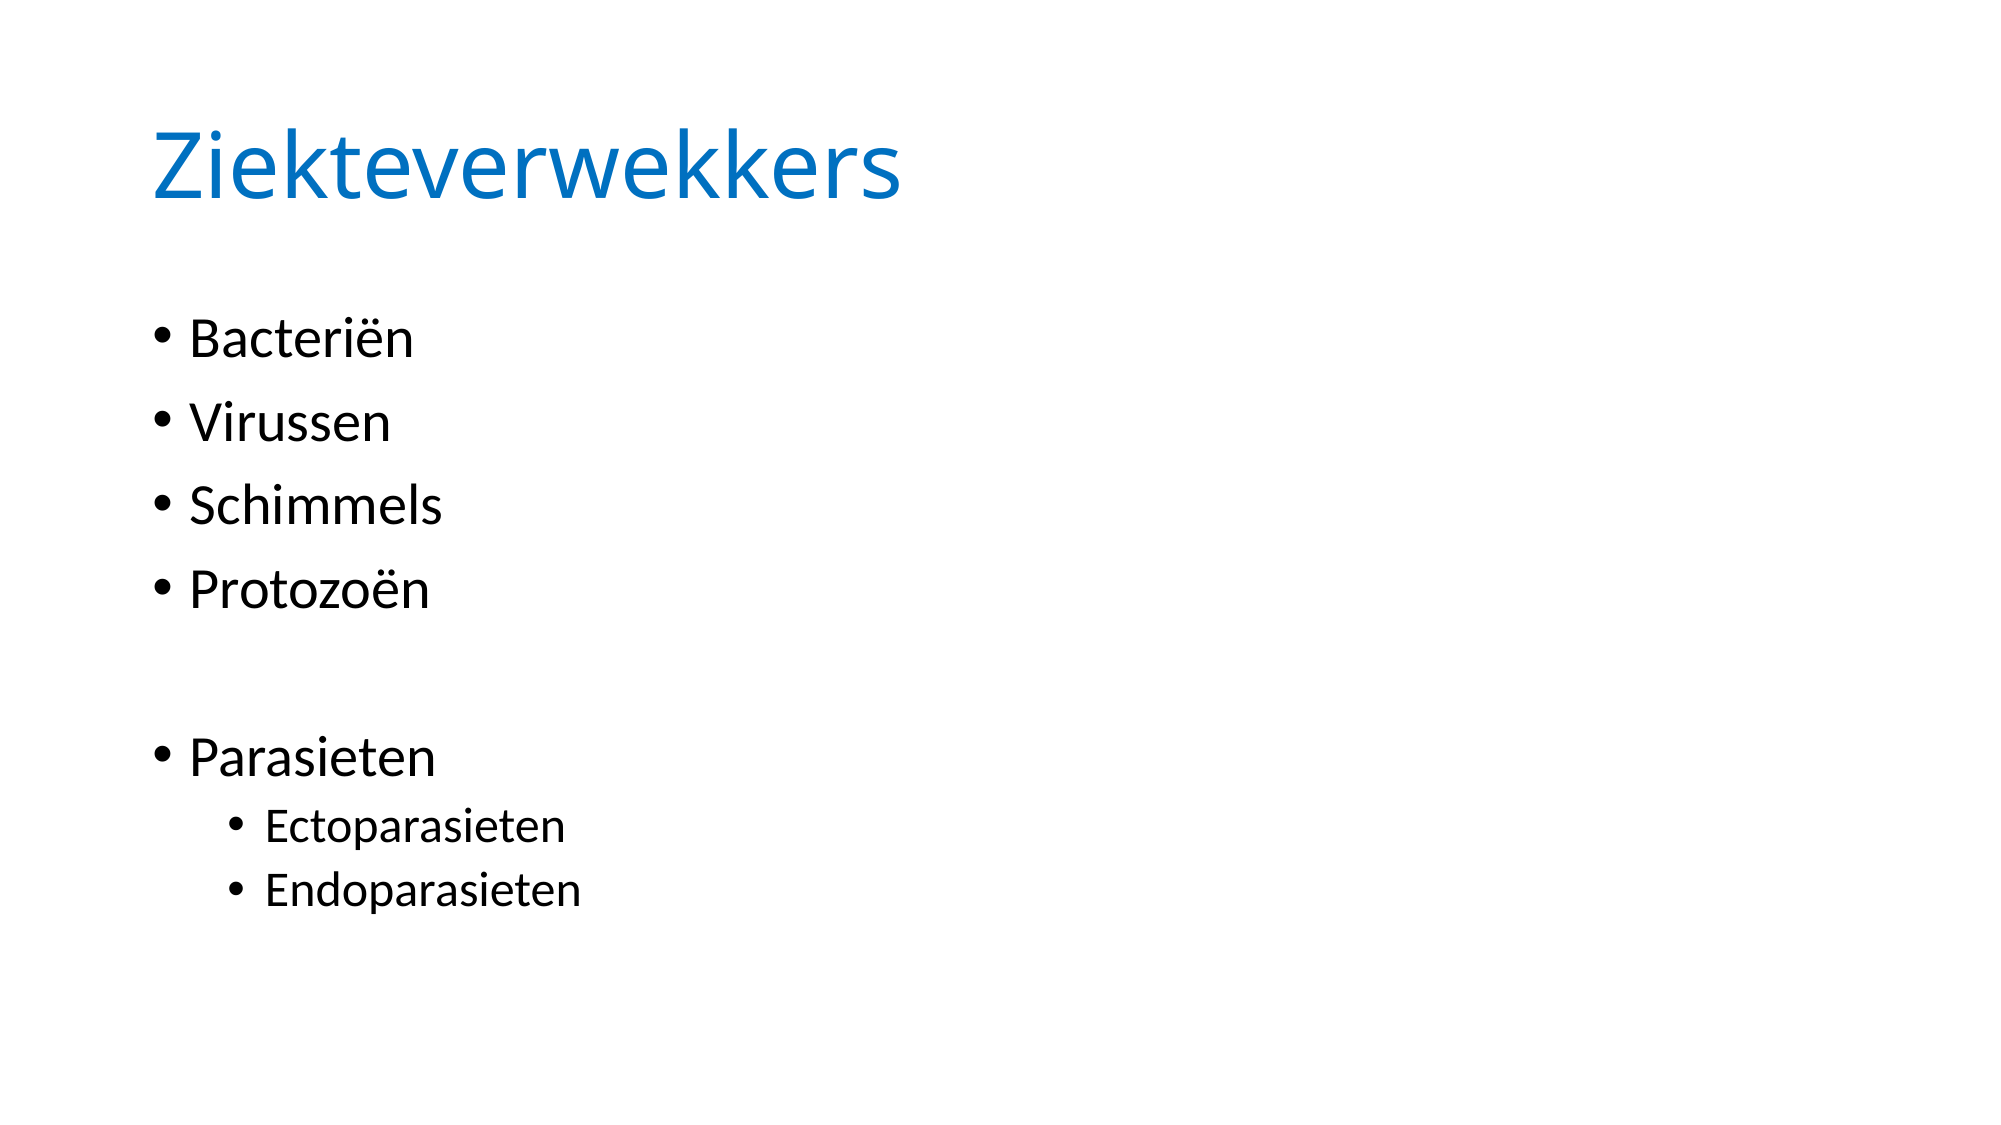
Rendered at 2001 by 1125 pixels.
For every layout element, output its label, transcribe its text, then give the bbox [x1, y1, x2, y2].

list Bacteriën Virussen Schimmels Protozoën Parasieten Ectoparasieten Endoparasieten [137, 299, 1863, 1014]
title Ziekteverwekkers [137, 59, 1863, 278]
